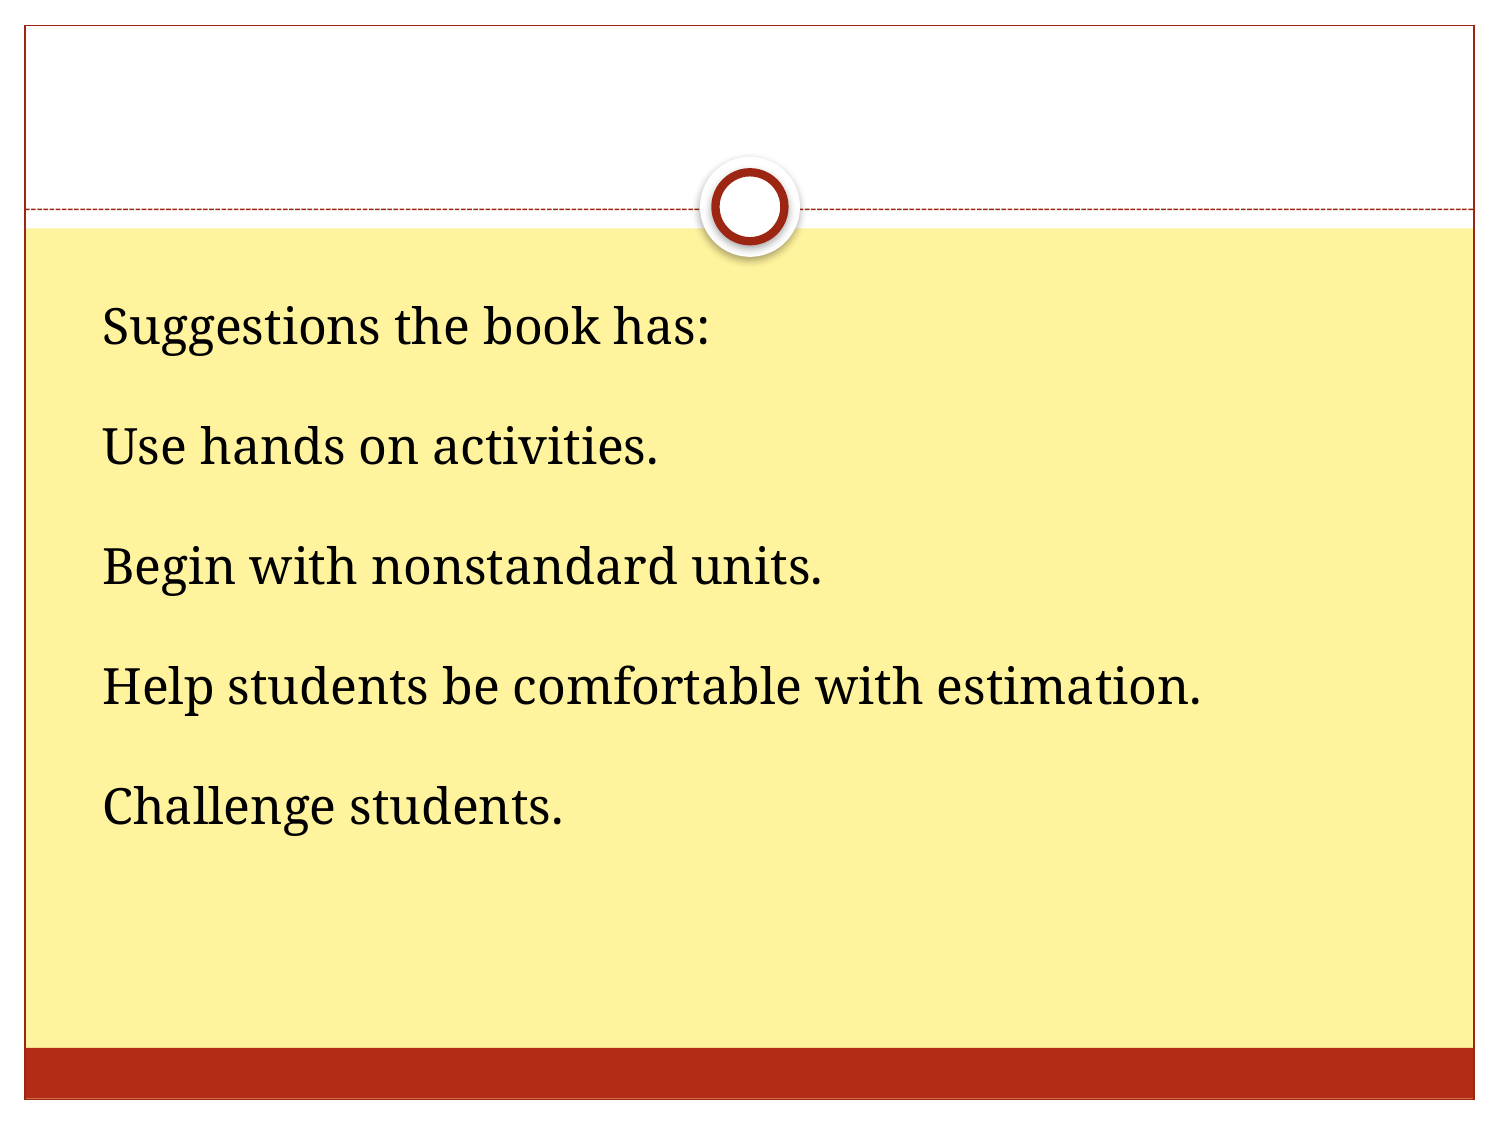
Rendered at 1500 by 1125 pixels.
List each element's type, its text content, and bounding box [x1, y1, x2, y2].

text_box Suggestions the book has: Use hands on activities. Begin with nonstandard units. Help students be comfortable with estimation. Challenge students. [87, 287, 1425, 963]
